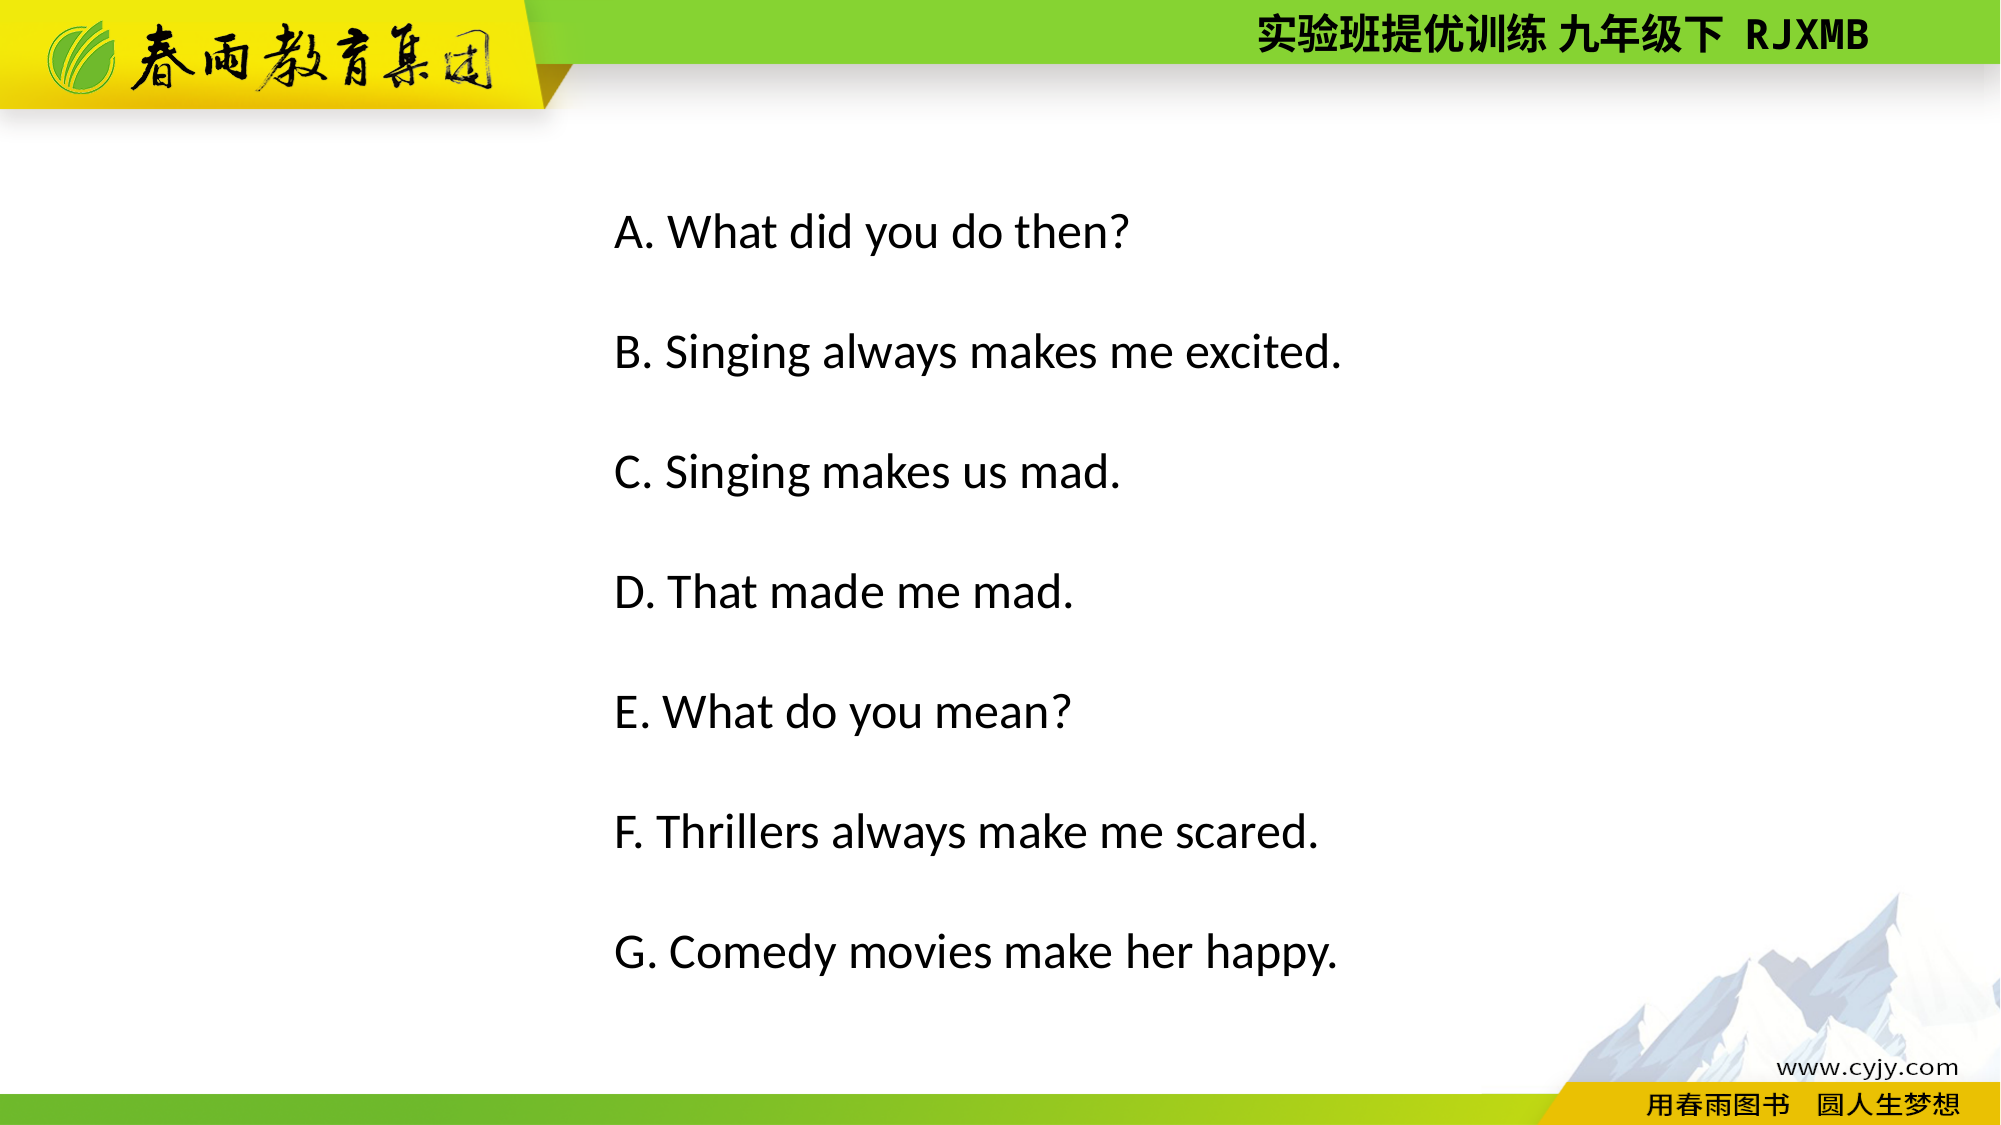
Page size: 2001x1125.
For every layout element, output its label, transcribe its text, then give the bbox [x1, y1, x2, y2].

text_box A. What did you do then? B. Singing always makes me excited. C. Singing makes us mad. D. That made me mad. E. What do you mean? F. Thrillers always make me scared. G. Comedy movies make her happy. [500, 130, 1680, 986]
picture [0, 0, 2001, 1125]
